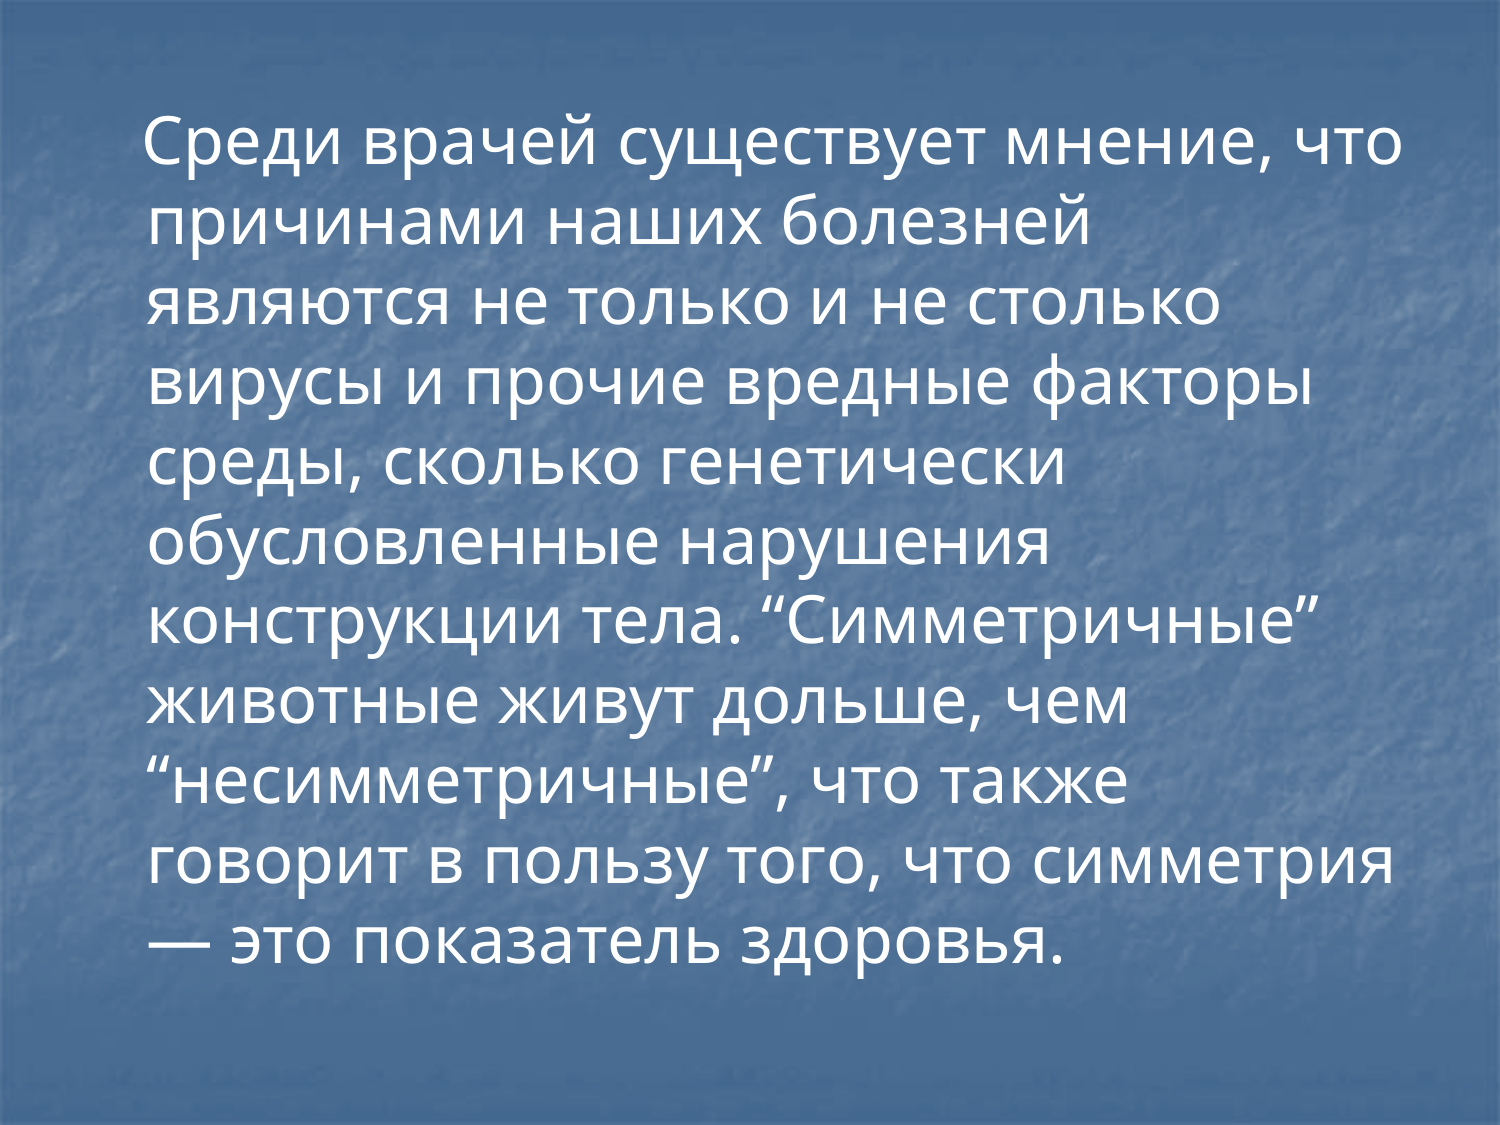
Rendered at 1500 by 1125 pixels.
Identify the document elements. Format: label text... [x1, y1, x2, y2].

list Среди врачей существует мнение, что причинами наших болезней являются не только и не столько вирусы и прочие вредные факторы среды, сколько генетически обусловленные нарушения конструкции тела. “Симметричные” животные живут дольше, чем “несимметричные”, что также говорит в пользу того, что симметрия — это показатель здоровья. [74, 89, 1426, 1007]
